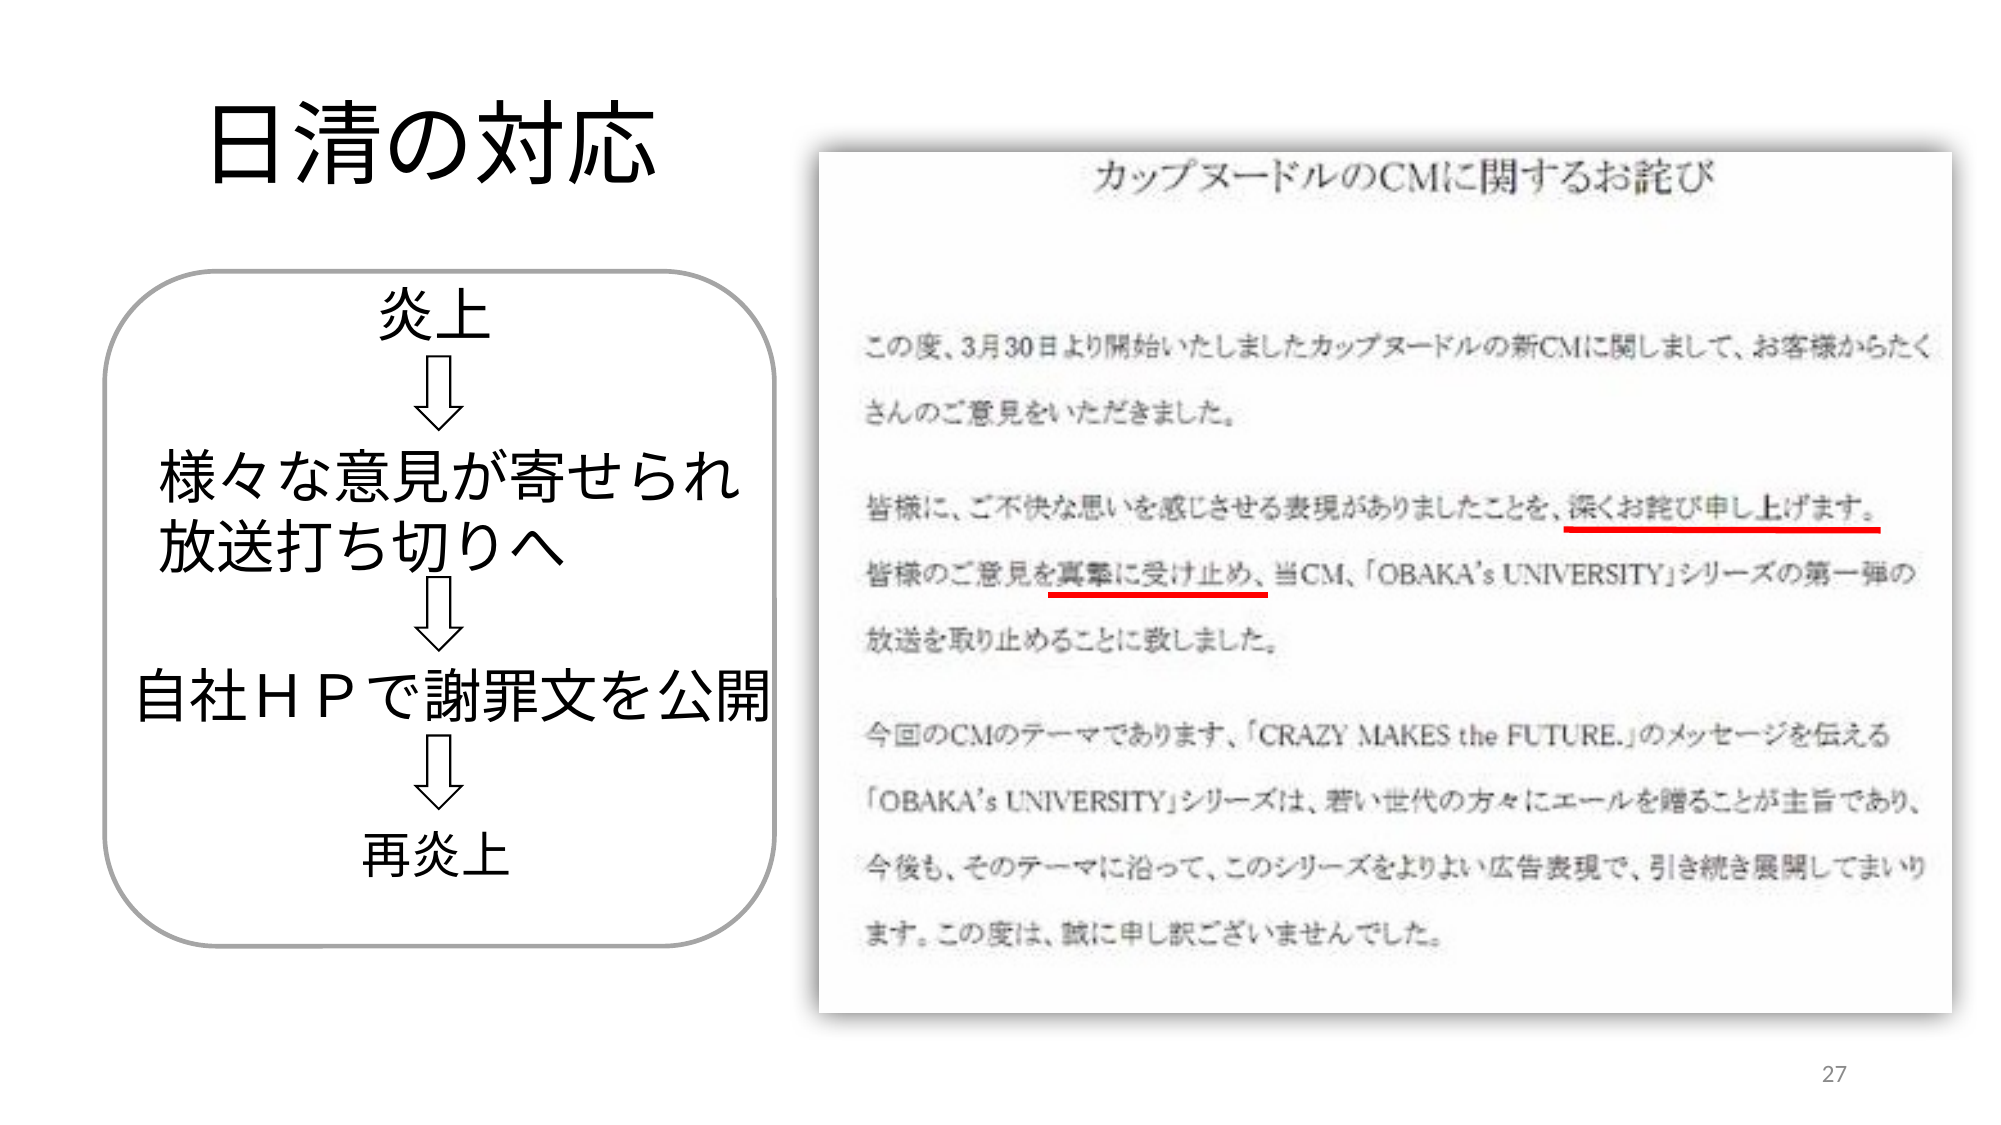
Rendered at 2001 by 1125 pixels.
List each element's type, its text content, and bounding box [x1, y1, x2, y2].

text_box 日清の対応 [184, 78, 927, 204]
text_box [104, 271, 790, 947]
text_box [819, 152, 1952, 1013]
slide_number 27 [1412, 1042, 1863, 1103]
